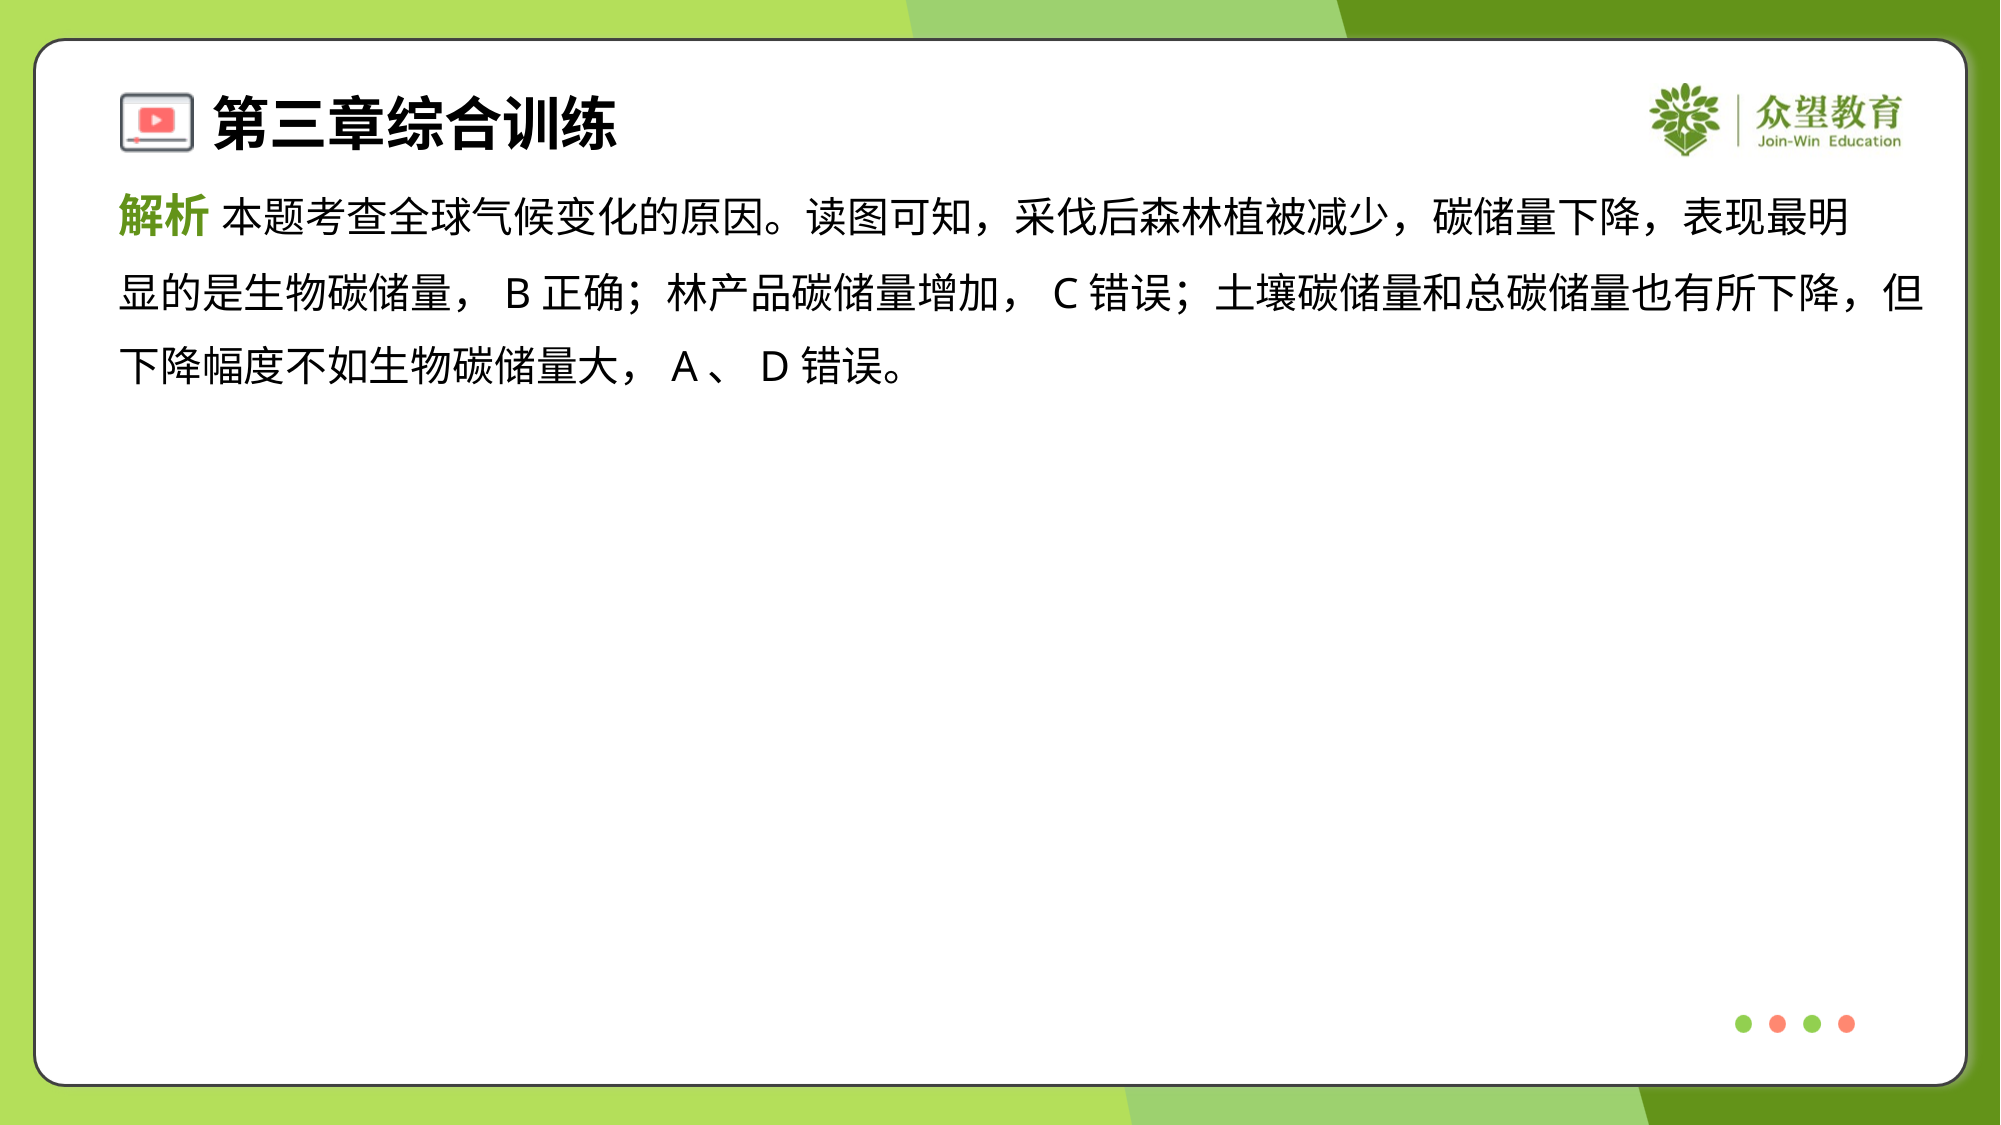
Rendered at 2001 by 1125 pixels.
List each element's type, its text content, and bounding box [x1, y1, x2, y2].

picture [0, 0, 2000, 1125]
text_box 解析 本题考查全球气候变化的原因。读图可知，采伐后森林植被减少，碳储量下降，表现最明 显的是生物碳储量，B正确；林产品碳储量增加，C错误；土壤碳储量和总碳储量也有所下降，但 下降幅度不如生物碳储量大，A、D错误。 [118, 164, 1883, 383]
